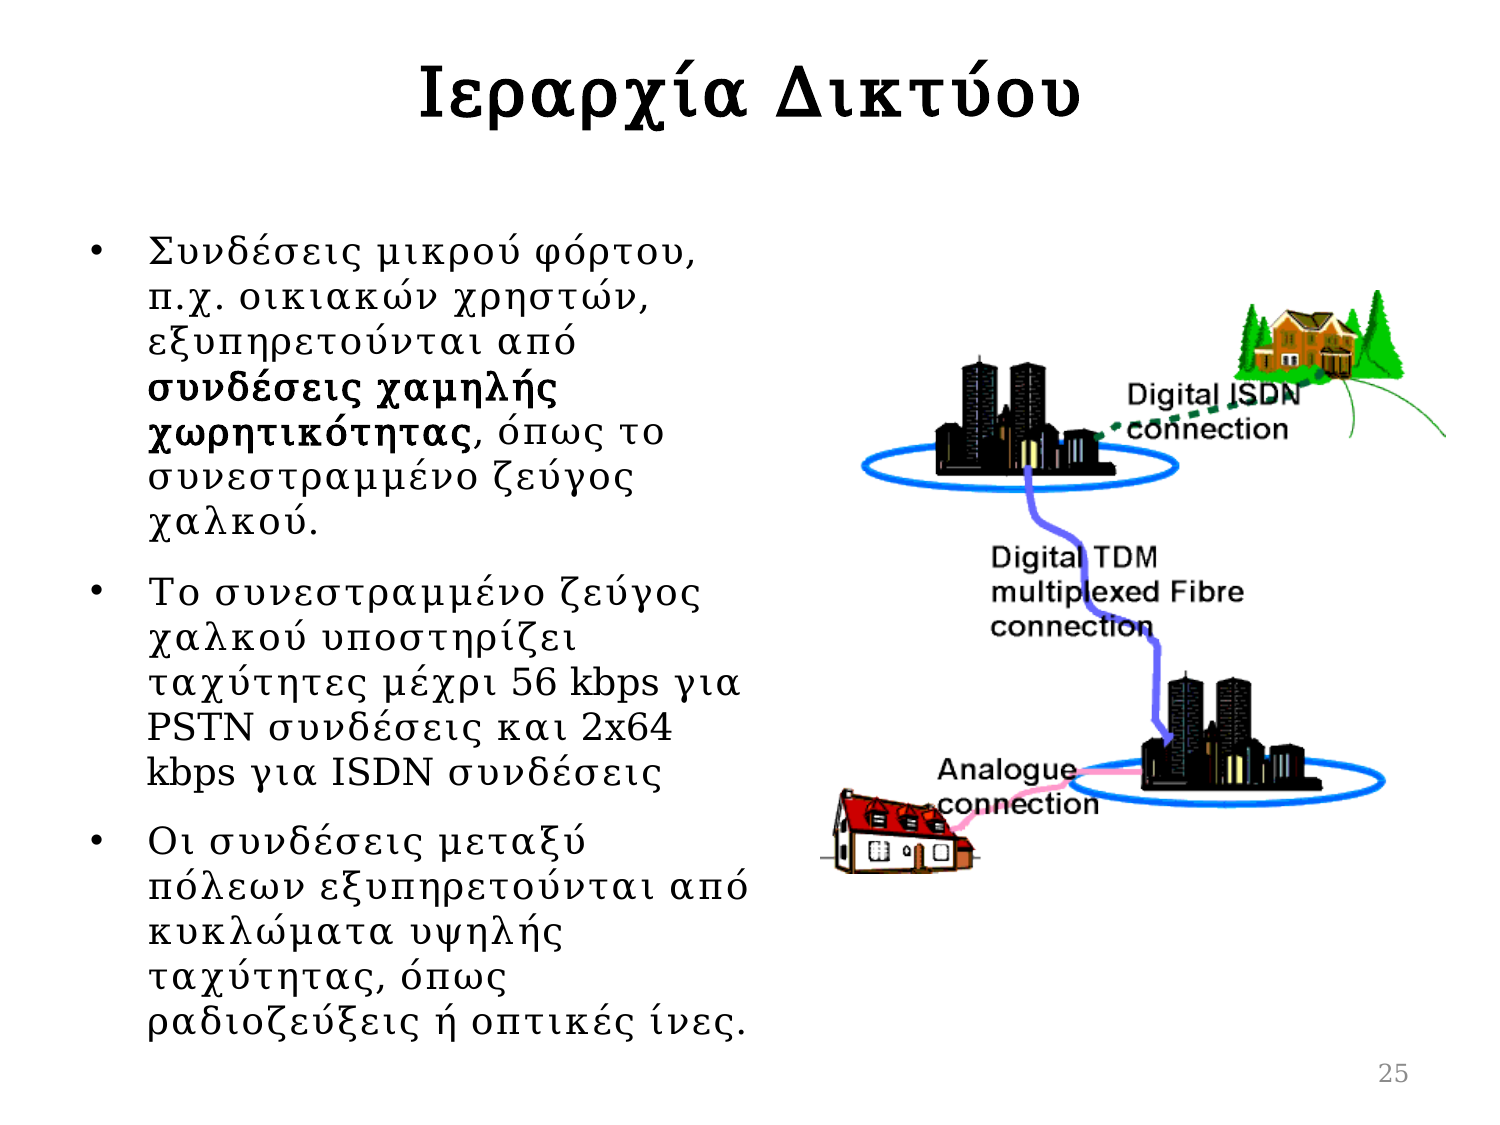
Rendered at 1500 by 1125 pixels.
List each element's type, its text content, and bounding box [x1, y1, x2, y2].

picture [820, 290, 1447, 874]
title Ιεραρχία Δικτύου [75, 19, 1425, 159]
slide_number 25 [1222, 1042, 1425, 1103]
list Συνδέσεις μικρού φόρτου, π.χ. οικιακών χρηστών, εξυπηρετούνται από συνδέσεις χαμηλής χωρητικότητας, όπως το συνεστραμμένο ζεύγος χαλκού. Το συνεστραμμένο ζεύγος χαλκού υποστηρίζει ταχύτητες μέχρι 56 kbps για PSTN συνδέσεις και 2x64 kbps για ISDN συνδέσεις Οι συνδέσεις μεταξύ πόλεων εξυπηρετούνται από κυκλώματα υψηλής ταχύτητας, όπως ραδιοζεύξεις ή οπτικές ίνες. [75, 219, 774, 1071]
